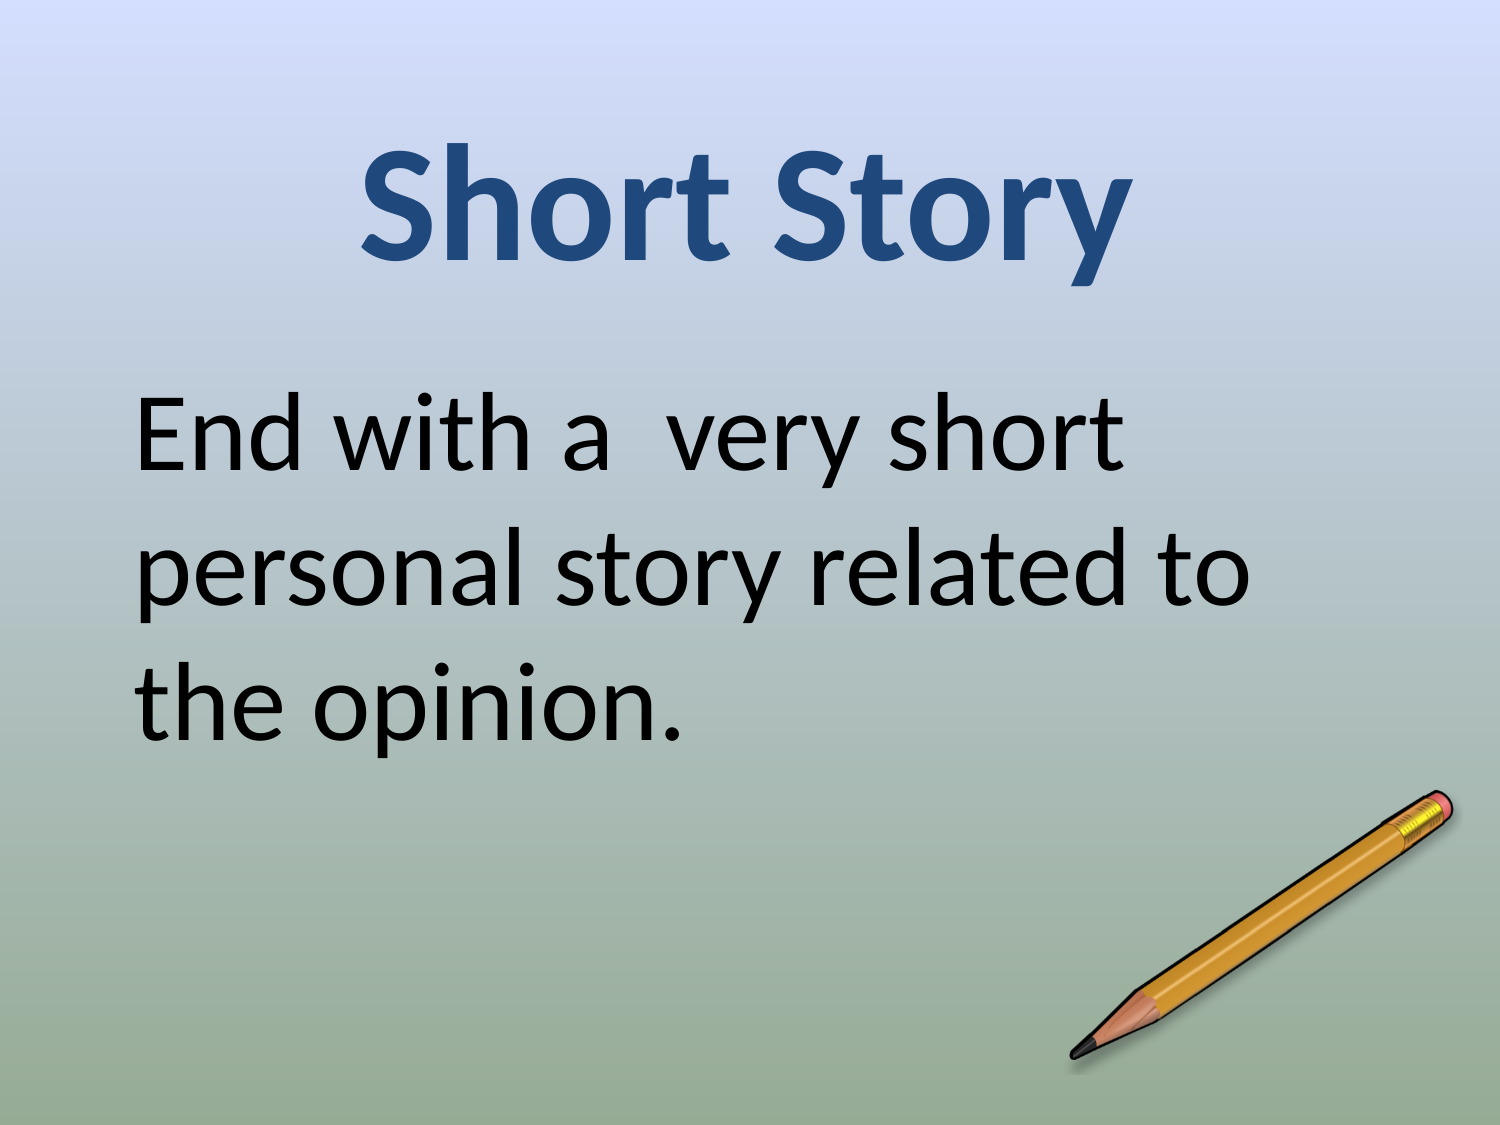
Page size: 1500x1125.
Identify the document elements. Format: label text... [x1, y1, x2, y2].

list End with a very short personal story related to the opinion. [118, 350, 1382, 1013]
title Short Story [72, 99, 1423, 288]
picture [1062, 787, 1464, 1076]
